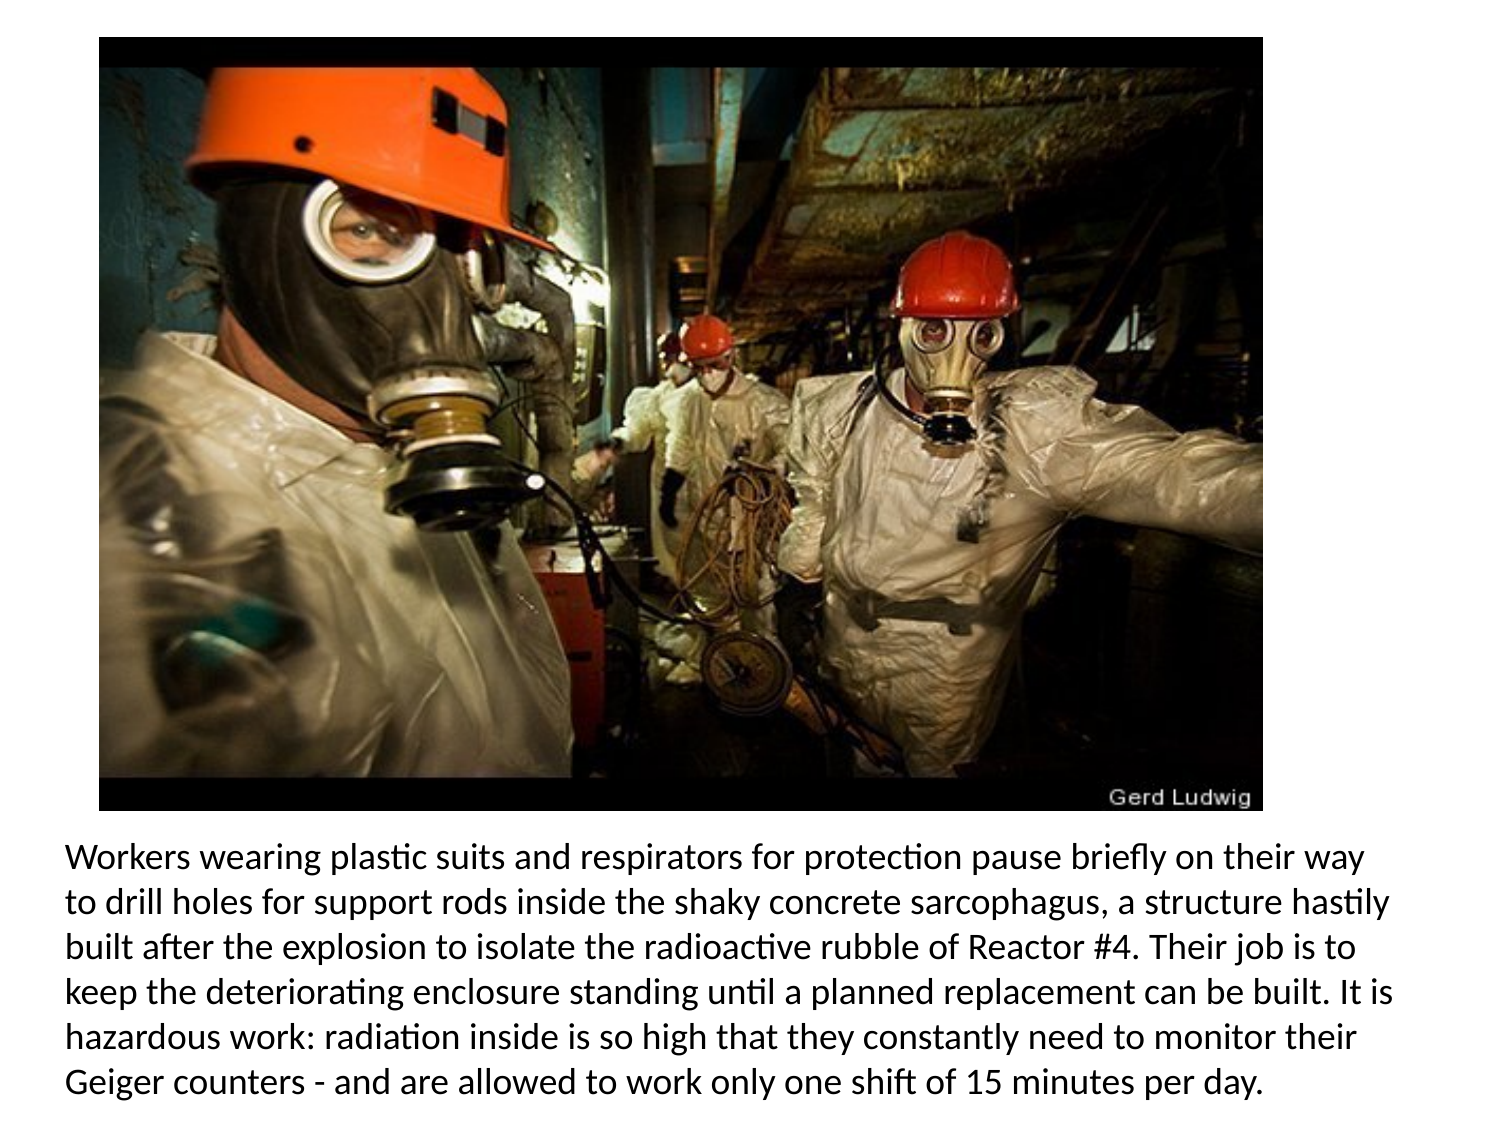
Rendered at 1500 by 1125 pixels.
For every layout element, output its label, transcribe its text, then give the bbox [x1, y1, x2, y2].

text_box Workers wearing plastic suits and respirators for protection pause briefly on their way to drill holes for support rods inside the shaky concrete sarcophagus, a structure hastily built after the explosion to isolate the radioactive rubble of Reactor #4. Their job is to keep the deteriorating enclosure standing until a planned replacement can be built. It is hazardous work: radiation inside is so high that they constantly need to monitor their Geiger counters - and are allowed to work only one shift of 15 minutes per day. [49, 824, 1413, 1110]
picture [99, 37, 1263, 811]
